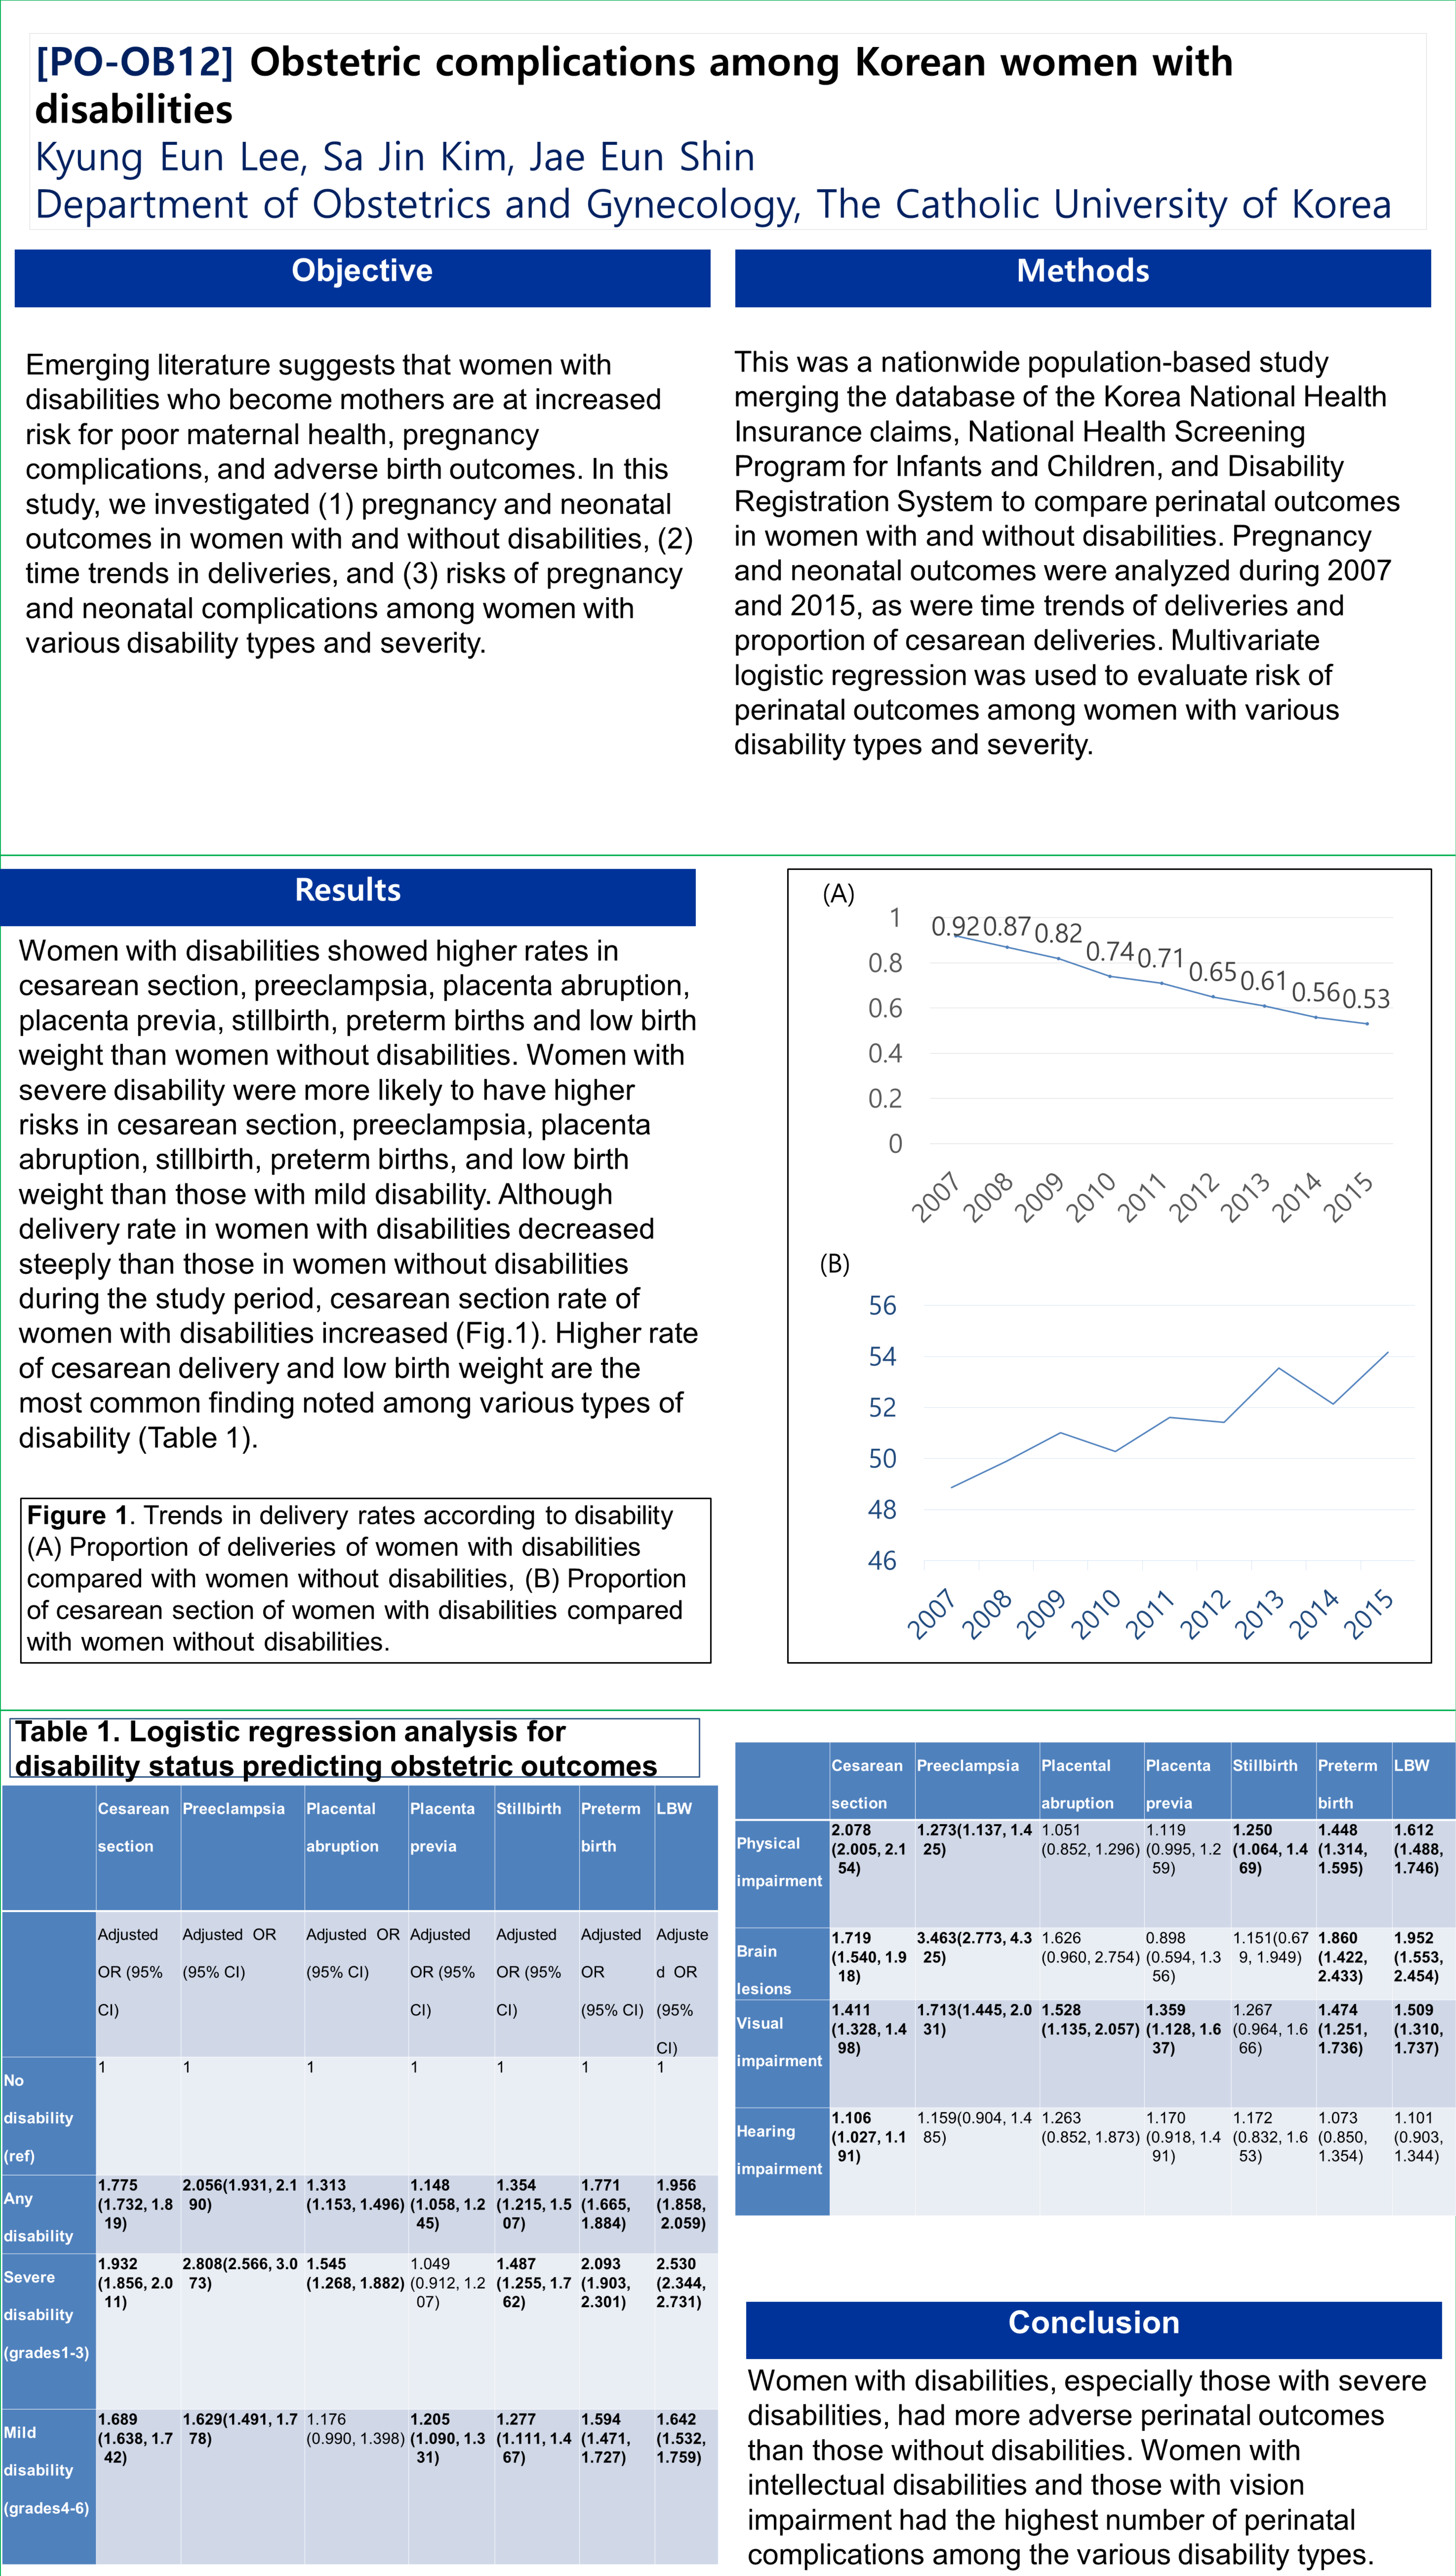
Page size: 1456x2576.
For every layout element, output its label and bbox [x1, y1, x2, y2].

list [0, 0, 1456, 2576]
